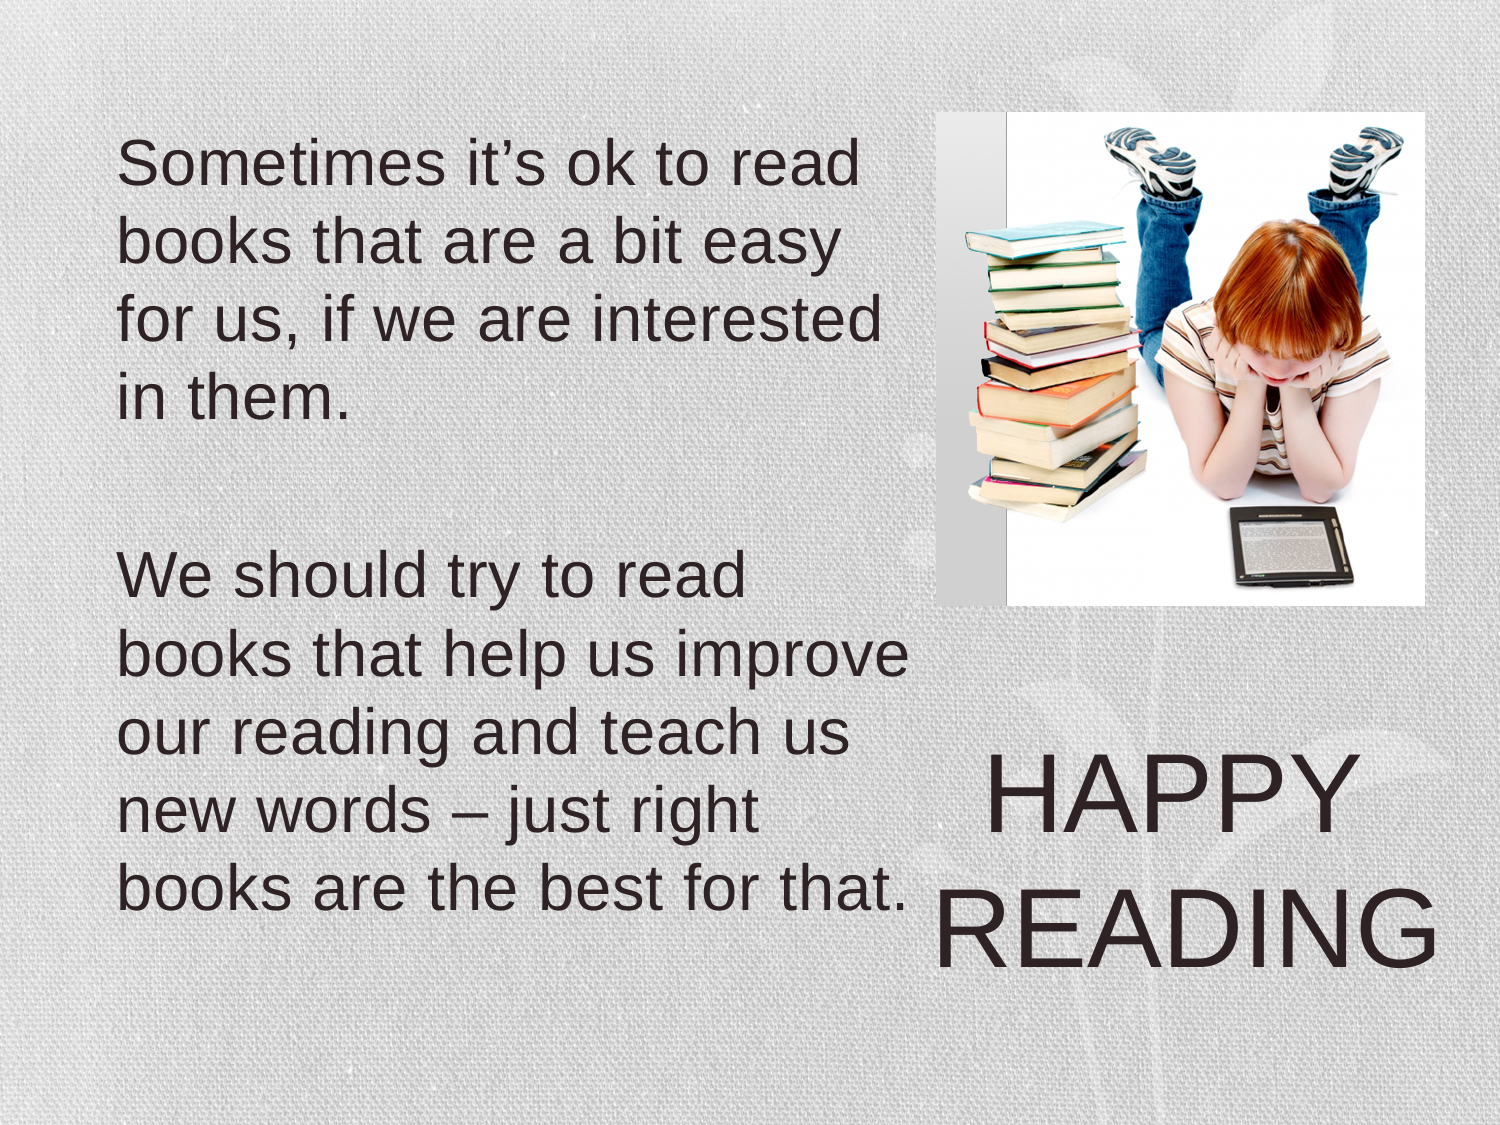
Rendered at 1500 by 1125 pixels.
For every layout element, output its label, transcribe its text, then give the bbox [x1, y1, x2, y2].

list Sometimes it’s ok to read books that are a bit easy for us, if we are interested in them. We should try to read books that help us improve our reading and teach us new words – just right books are the best for that. [75, 112, 937, 975]
text_box HAPPY READING [912, 712, 1463, 1043]
picture [936, 112, 1426, 607]
